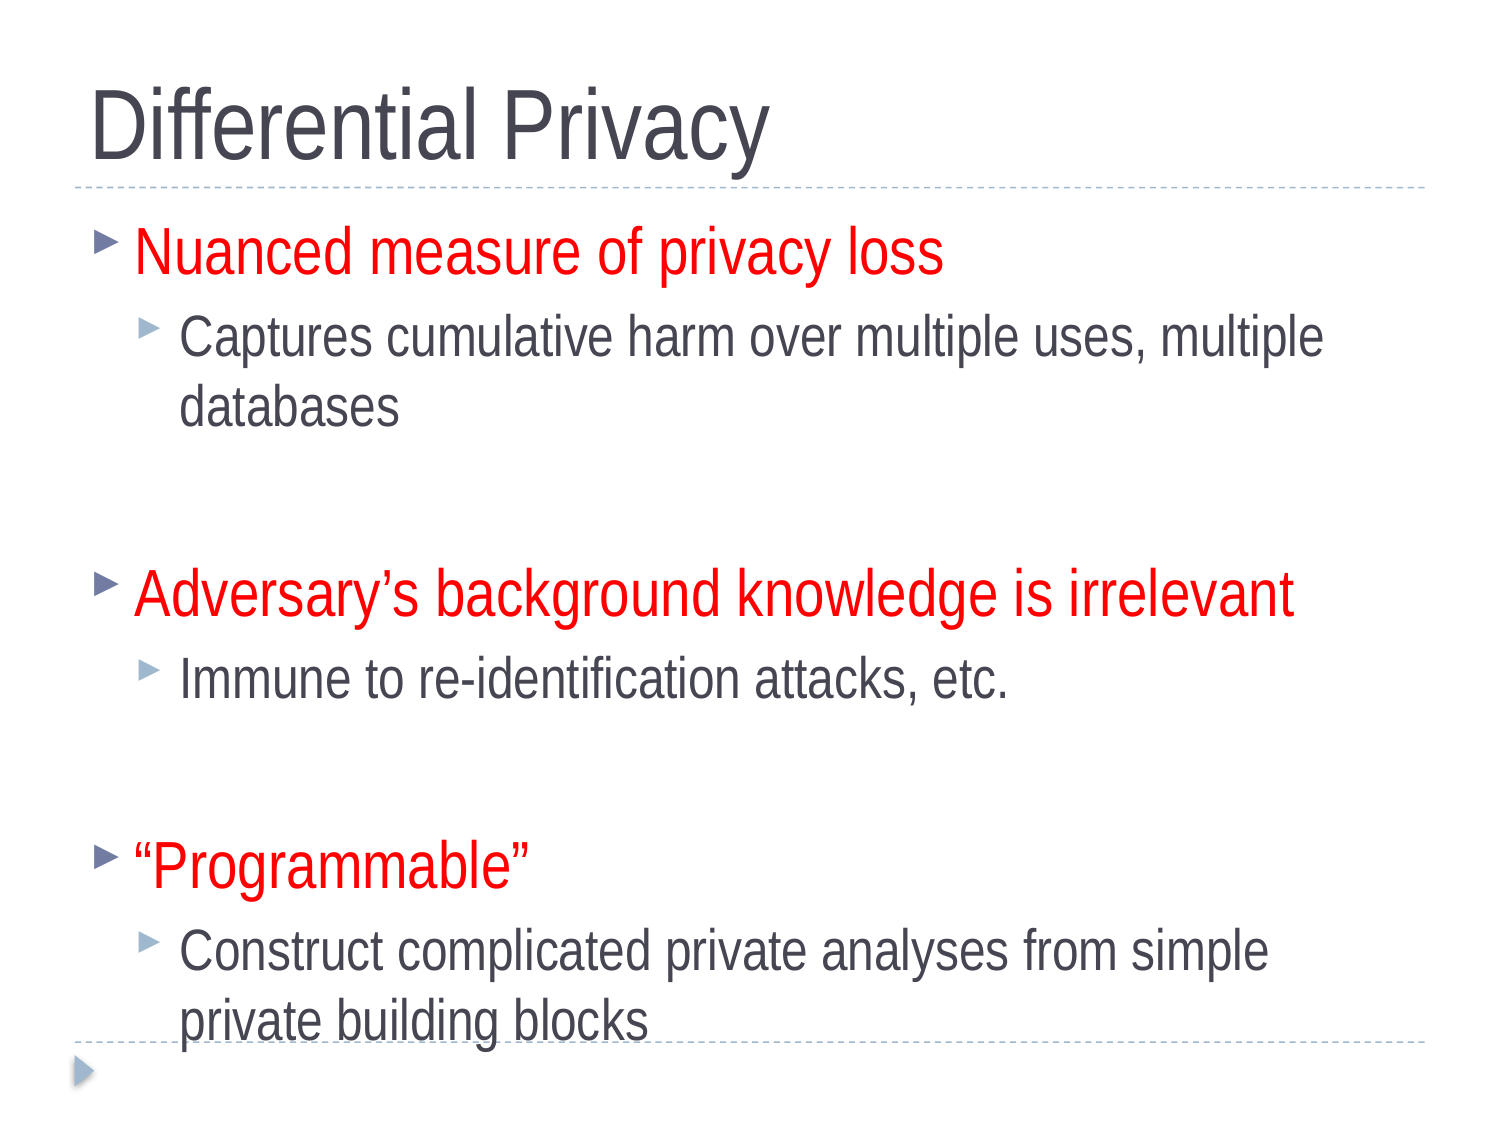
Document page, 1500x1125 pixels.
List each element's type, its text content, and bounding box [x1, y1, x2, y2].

title Differential Privacy [75, 24, 1500, 188]
list Nuanced measure of privacy loss Captures cumulative harm over multiple uses, multiple databases Adversary’s background knowledge is irrelevant Immune to re-identification attacks, etc. “Programmable” Construct complicated private analyses from simple private building blocks [75, 200, 1425, 1010]
